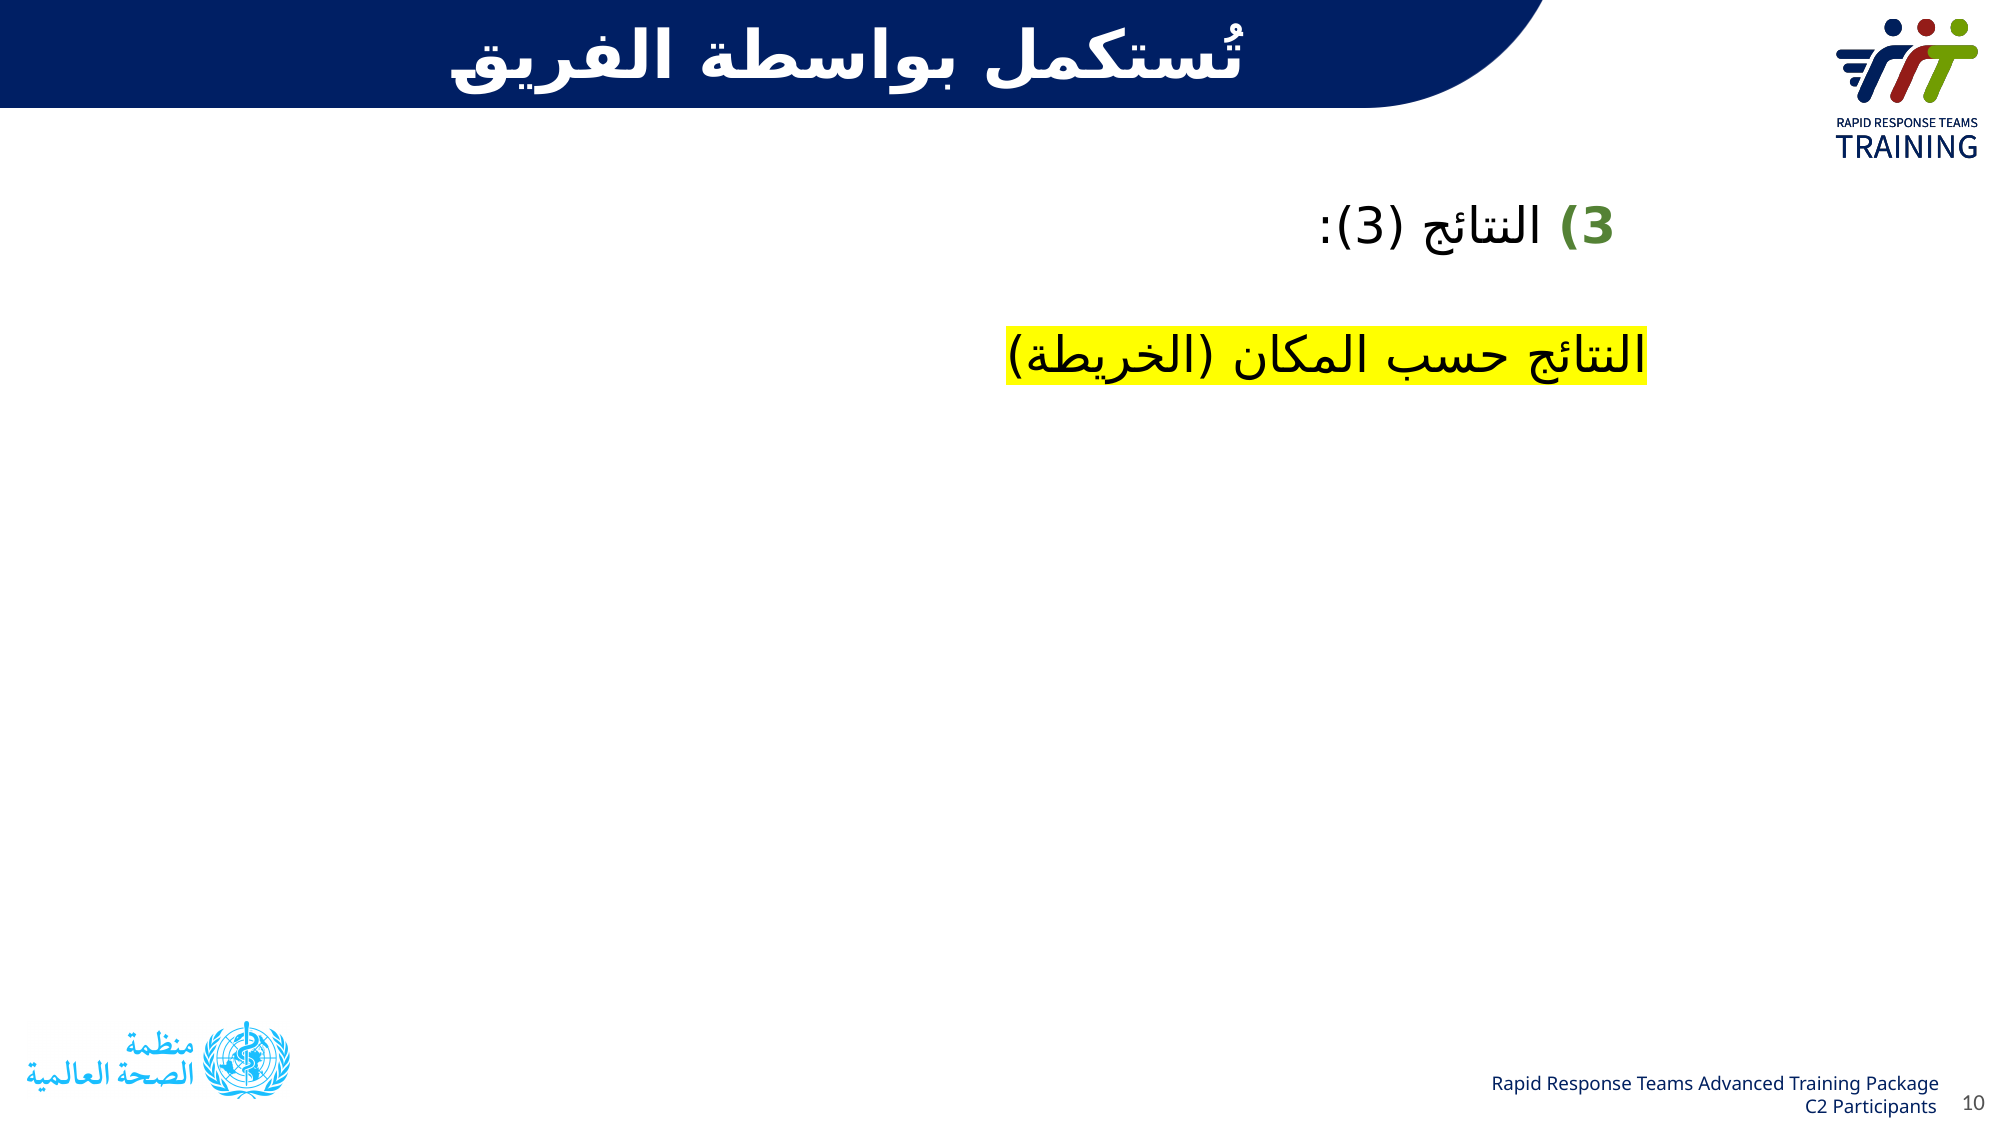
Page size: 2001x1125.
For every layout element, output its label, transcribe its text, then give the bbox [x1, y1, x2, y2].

picture [1835, 19, 1978, 167]
text_box النتائج حسب المكان (الخريطة) [319, 315, 1655, 391]
picture [27, 1021, 290, 1099]
title تُستكمل بواسطة الفريق [41, 3, 1254, 111]
text_box 3) النتائج (3): [288, 186, 1624, 261]
picture [0, 0, 1566, 108]
